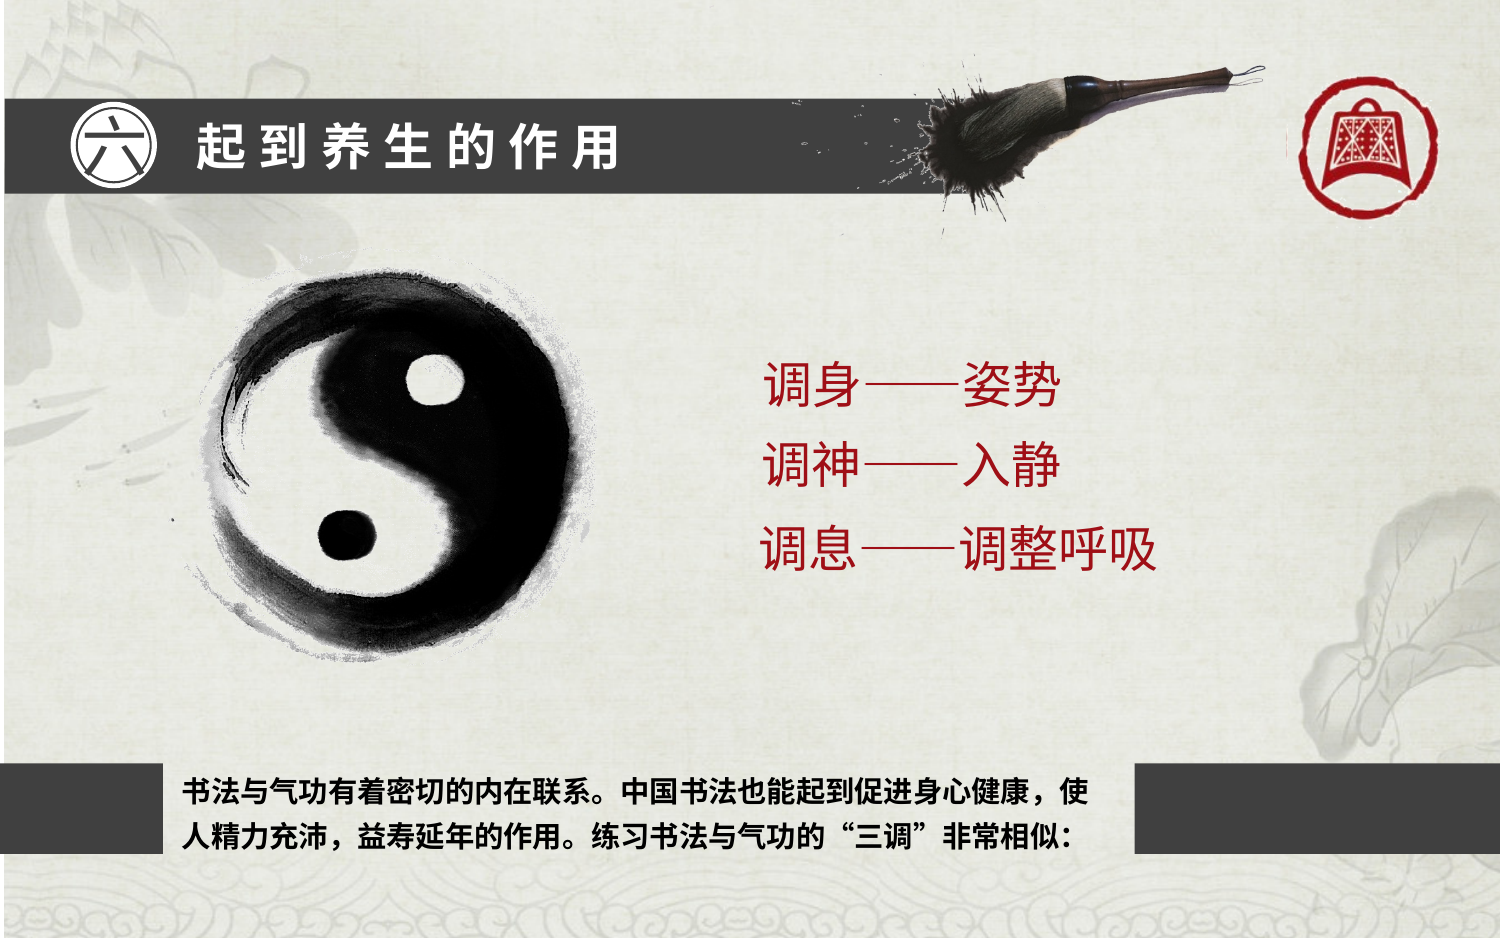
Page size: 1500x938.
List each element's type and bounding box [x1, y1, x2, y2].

picture [4, 0, 1500, 938]
text_box [0, 762, 4, 855]
